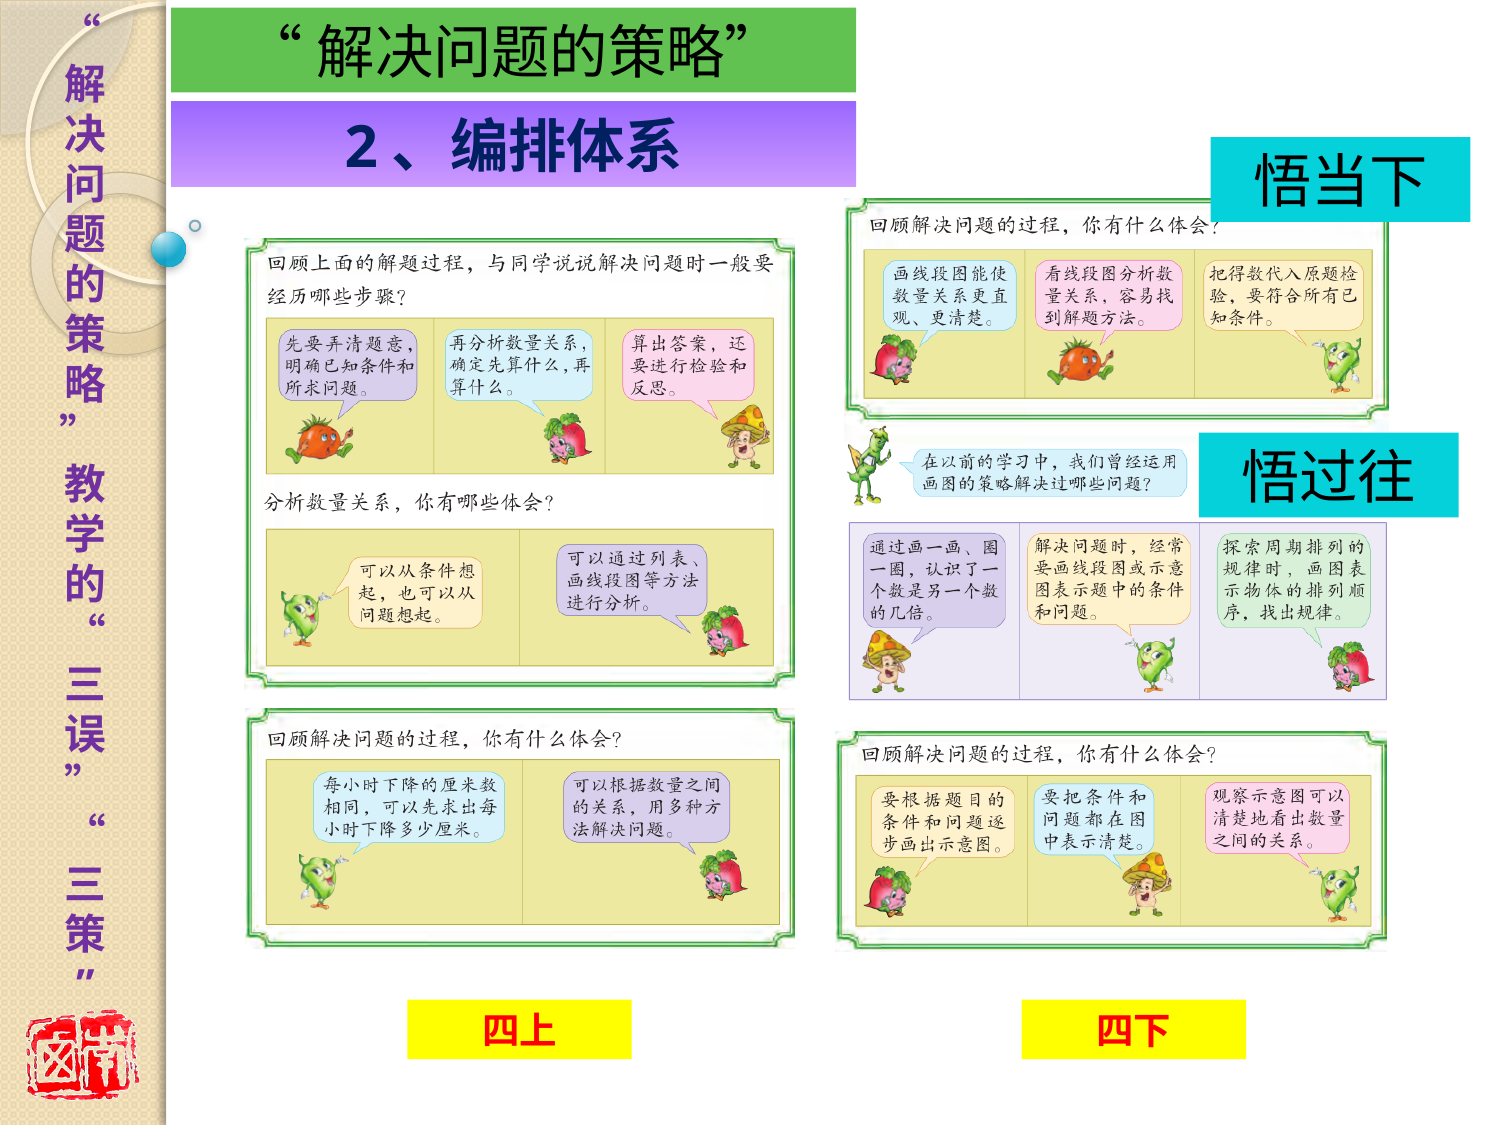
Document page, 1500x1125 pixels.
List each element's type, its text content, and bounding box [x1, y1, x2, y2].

text_box 悟当下 [1210, 137, 1471, 222]
text_box “解决问题的策略” [171, 7, 857, 93]
text_box “解决问题的策略 ”教学的“三误”“三策 ” [35, 0, 136, 1003]
picture [832, 727, 1389, 952]
picture [23, 1006, 142, 1102]
picture [241, 703, 798, 949]
text_box 悟过往 [1397, 432, 1459, 518]
text_box 四上 [407, 999, 632, 1060]
picture [844, 195, 1390, 704]
picture [241, 231, 798, 690]
text_box 四下 [1021, 999, 1247, 1060]
text_box 2、编排体系 [171, 101, 857, 187]
